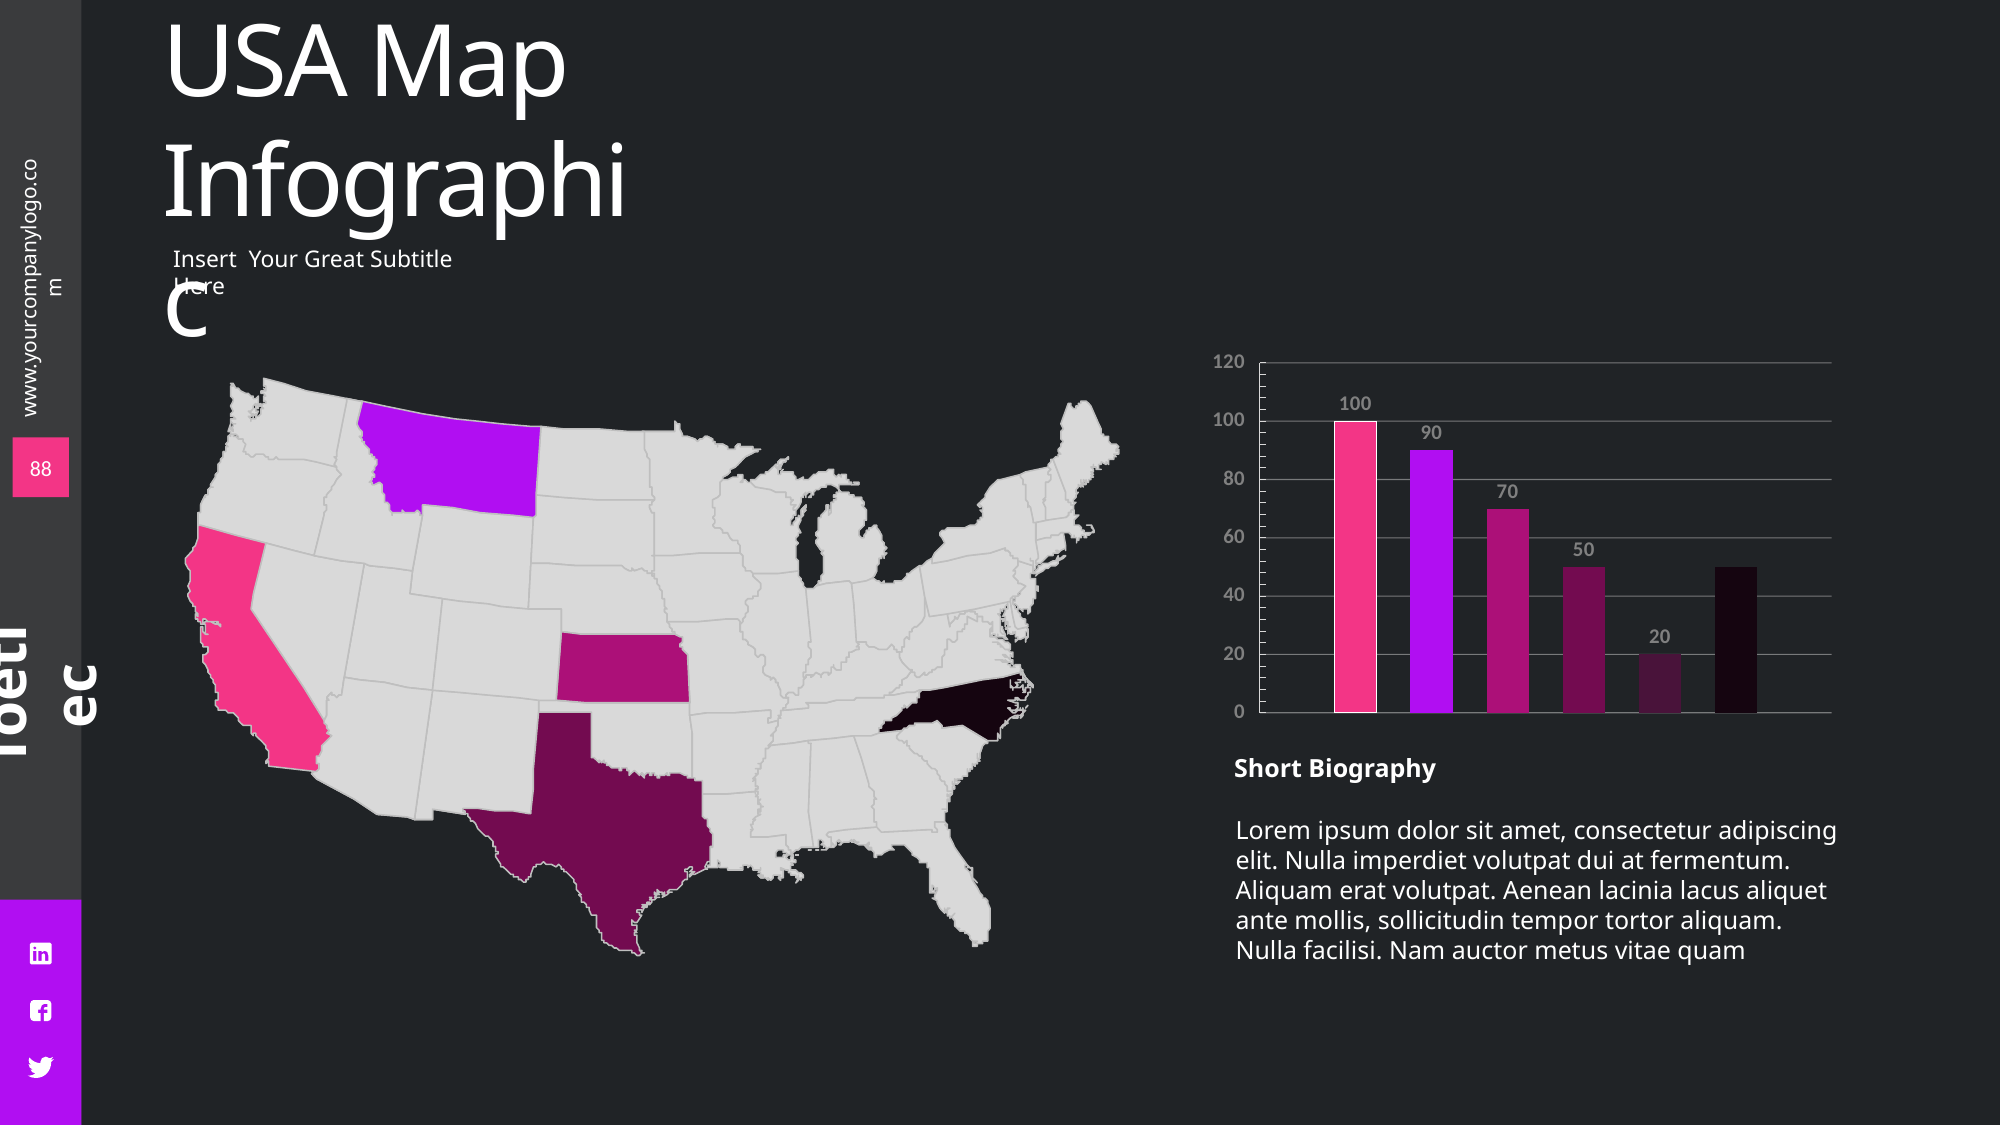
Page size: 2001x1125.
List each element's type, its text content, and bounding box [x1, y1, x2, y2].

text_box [185, 378, 1119, 956]
slide_number 88 [12, 437, 69, 498]
chart [1199, 344, 1845, 731]
text_box USA Map Infographic [147, 116, 677, 236]
text_box Short Biography [1219, 733, 1504, 802]
text_box Insert Your Great Subtitle Here [158, 237, 512, 307]
text_box Lorem ipsum dolor sit amet, consectetur adipiscing elit. Nulla imperdiet volutpat dui at fermentum. Aliquam erat volutpat. Aenean lacinia lacus aliquet ante mollis, sollicitudin tempor tortor aliquam. Nulla facilisi. Nam auctor metus vitae quam [1220, 807, 1861, 972]
